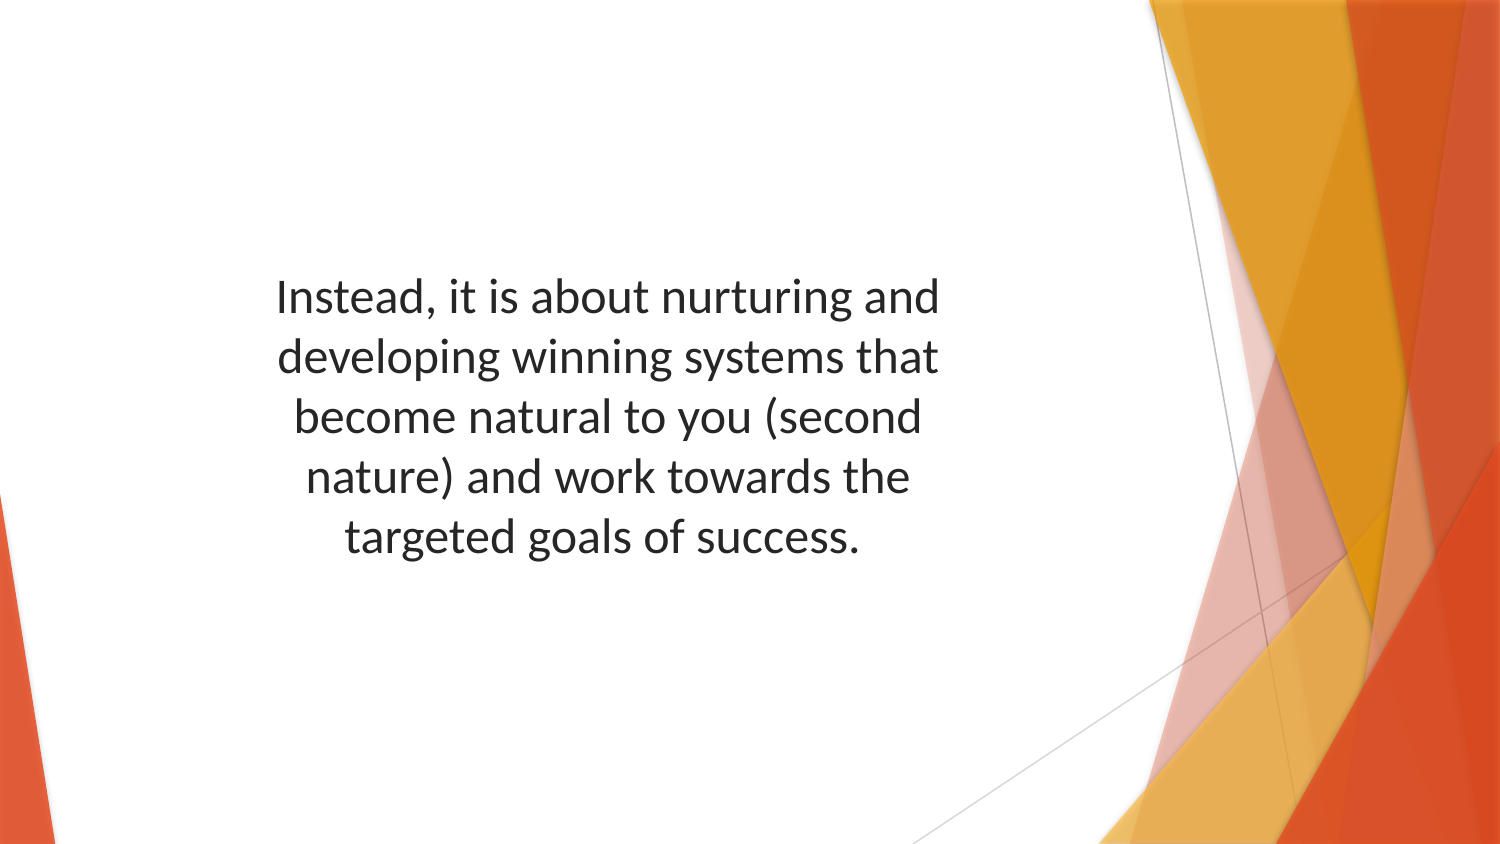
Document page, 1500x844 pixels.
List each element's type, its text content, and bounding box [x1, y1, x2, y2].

list Instead, it is about nurturing and developing winning systems that become natural to you (second nature) and work towards the targeted goals of success. [206, 256, 1010, 670]
